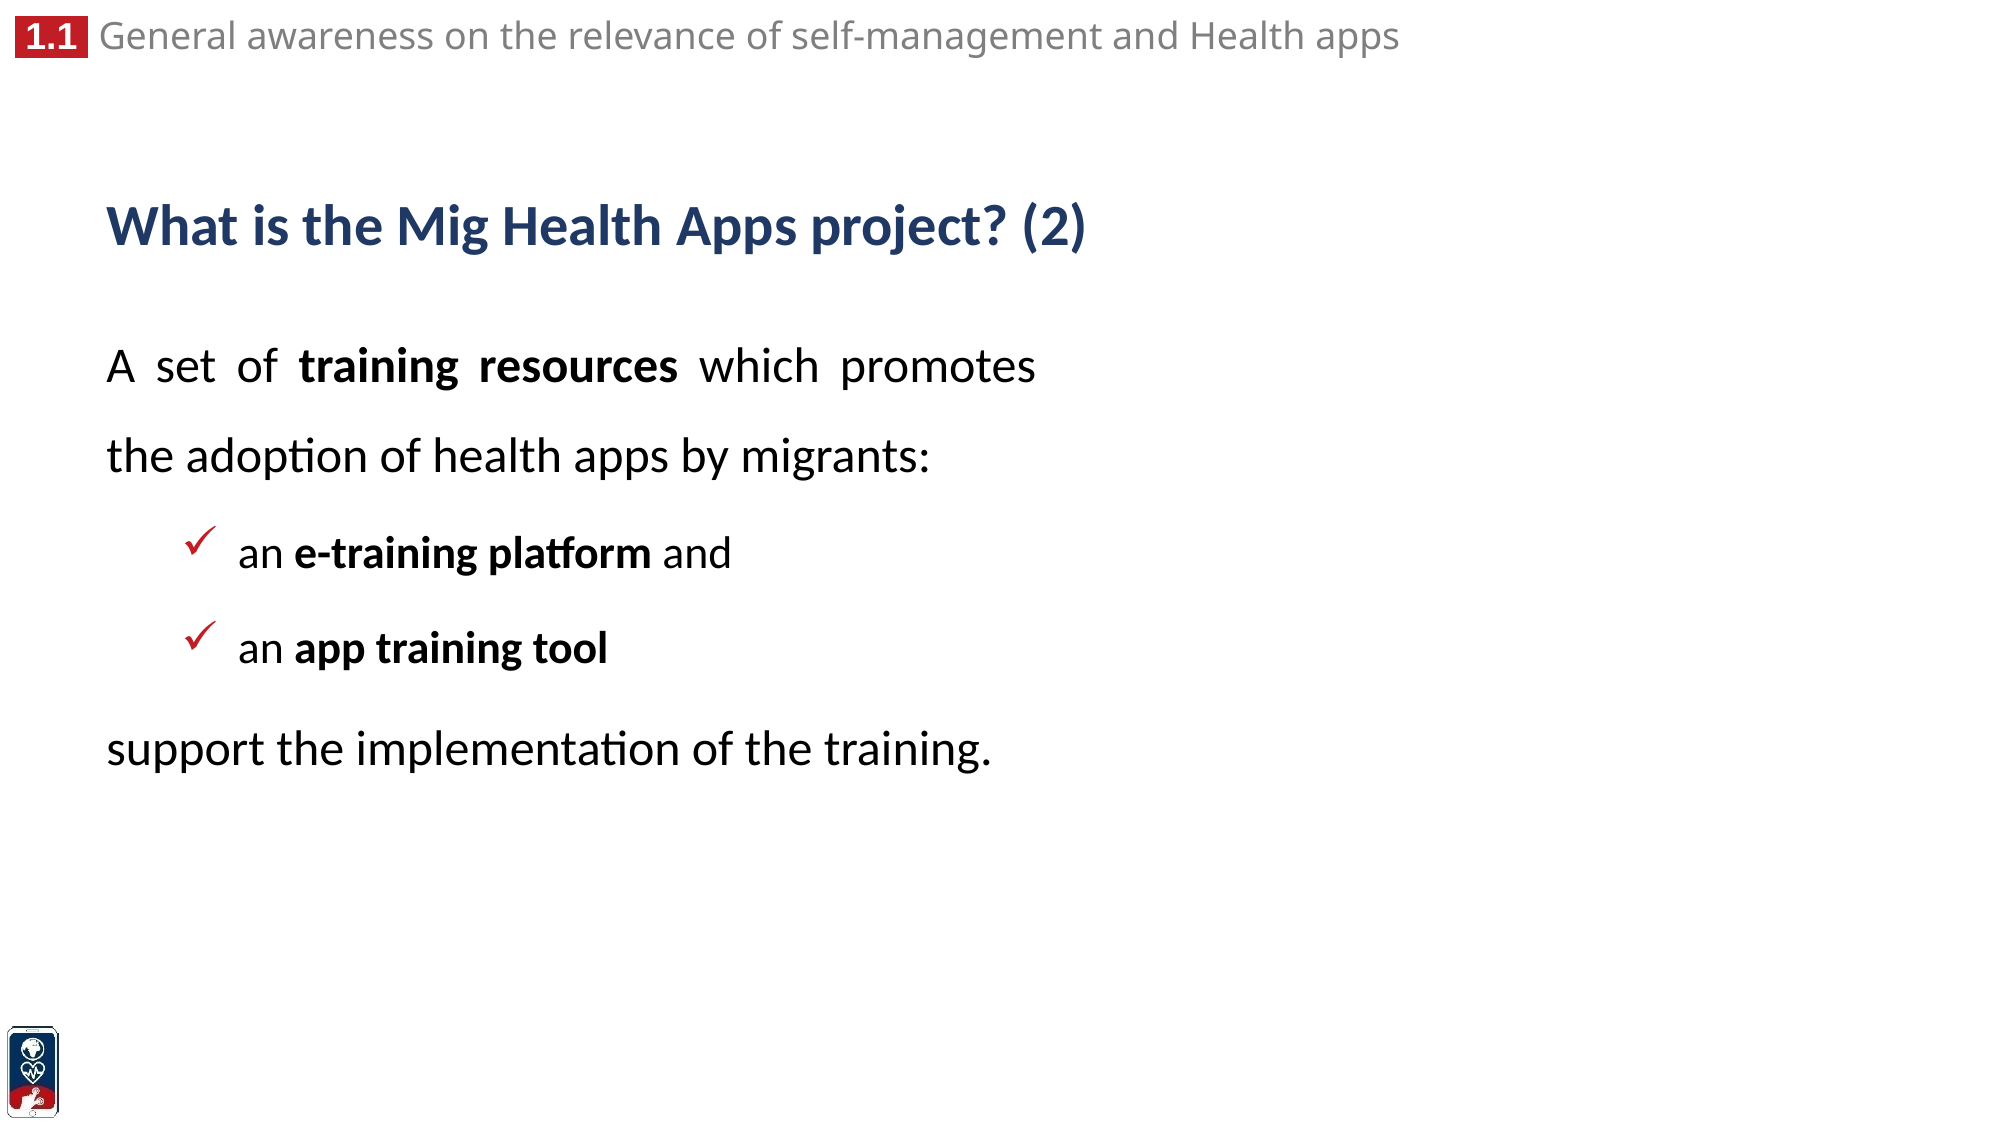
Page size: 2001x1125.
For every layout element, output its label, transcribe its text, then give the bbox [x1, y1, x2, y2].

picture [7, 1026, 59, 1118]
title What is the Mig Health Apps project? (2) [91, 177, 1906, 277]
list A set of training resources which promotes the adoption of health apps by migrants: an e-training platform and an app training tool support the implementation of the training. [91, 295, 1052, 1094]
